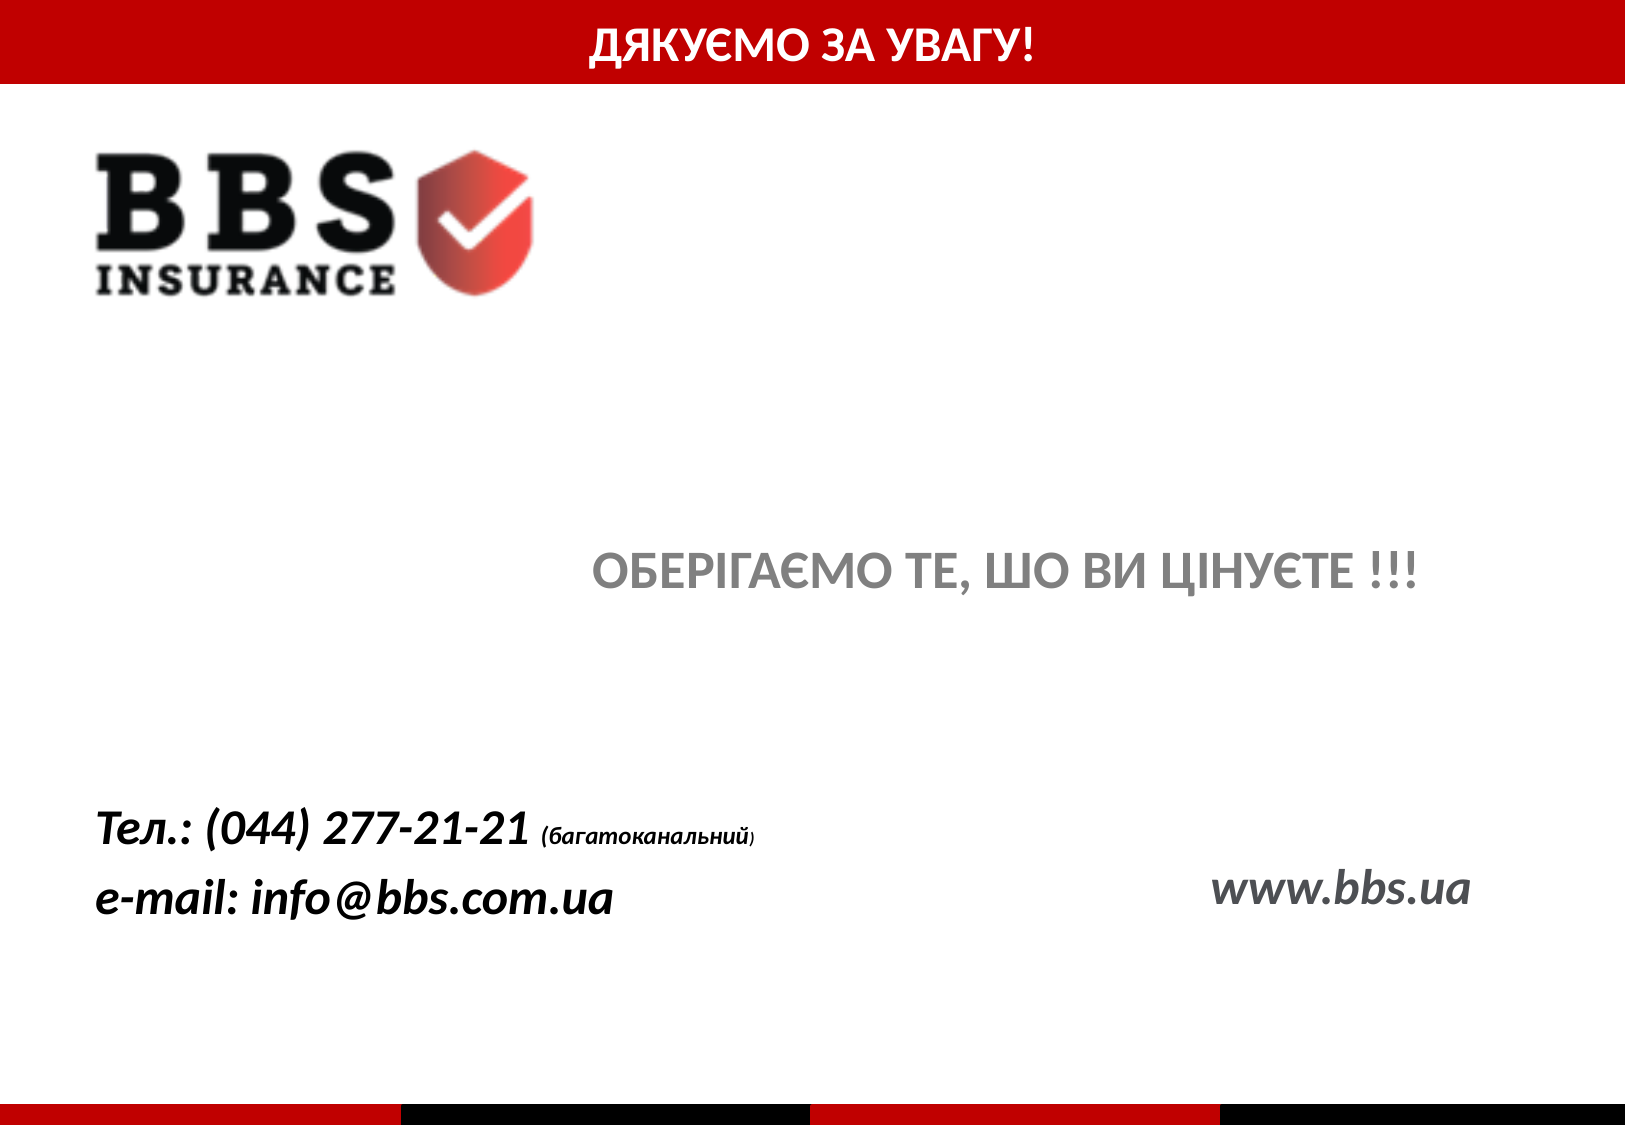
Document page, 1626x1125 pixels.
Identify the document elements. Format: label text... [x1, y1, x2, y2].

picture [85, 140, 544, 308]
text_box [0, 1104, 401, 1125]
text_box [1220, 1104, 1625, 1125]
text_box [810, 1104, 1220, 1125]
text_box [401, 1104, 810, 1125]
text_box Тел.: (044) 277-21-21 (багатоканальний) e-mail: info@bbs.com.ua www.bbs.ua [80, 786, 1499, 980]
text_box ОБЕРІГАЄМО ТЕ, ШО ВИ ЦІНУЄТЕ !!! [578, 527, 1522, 607]
text_box ДЯКУЄМО ЗА УВАГУ! [0, 0, 1625, 84]
